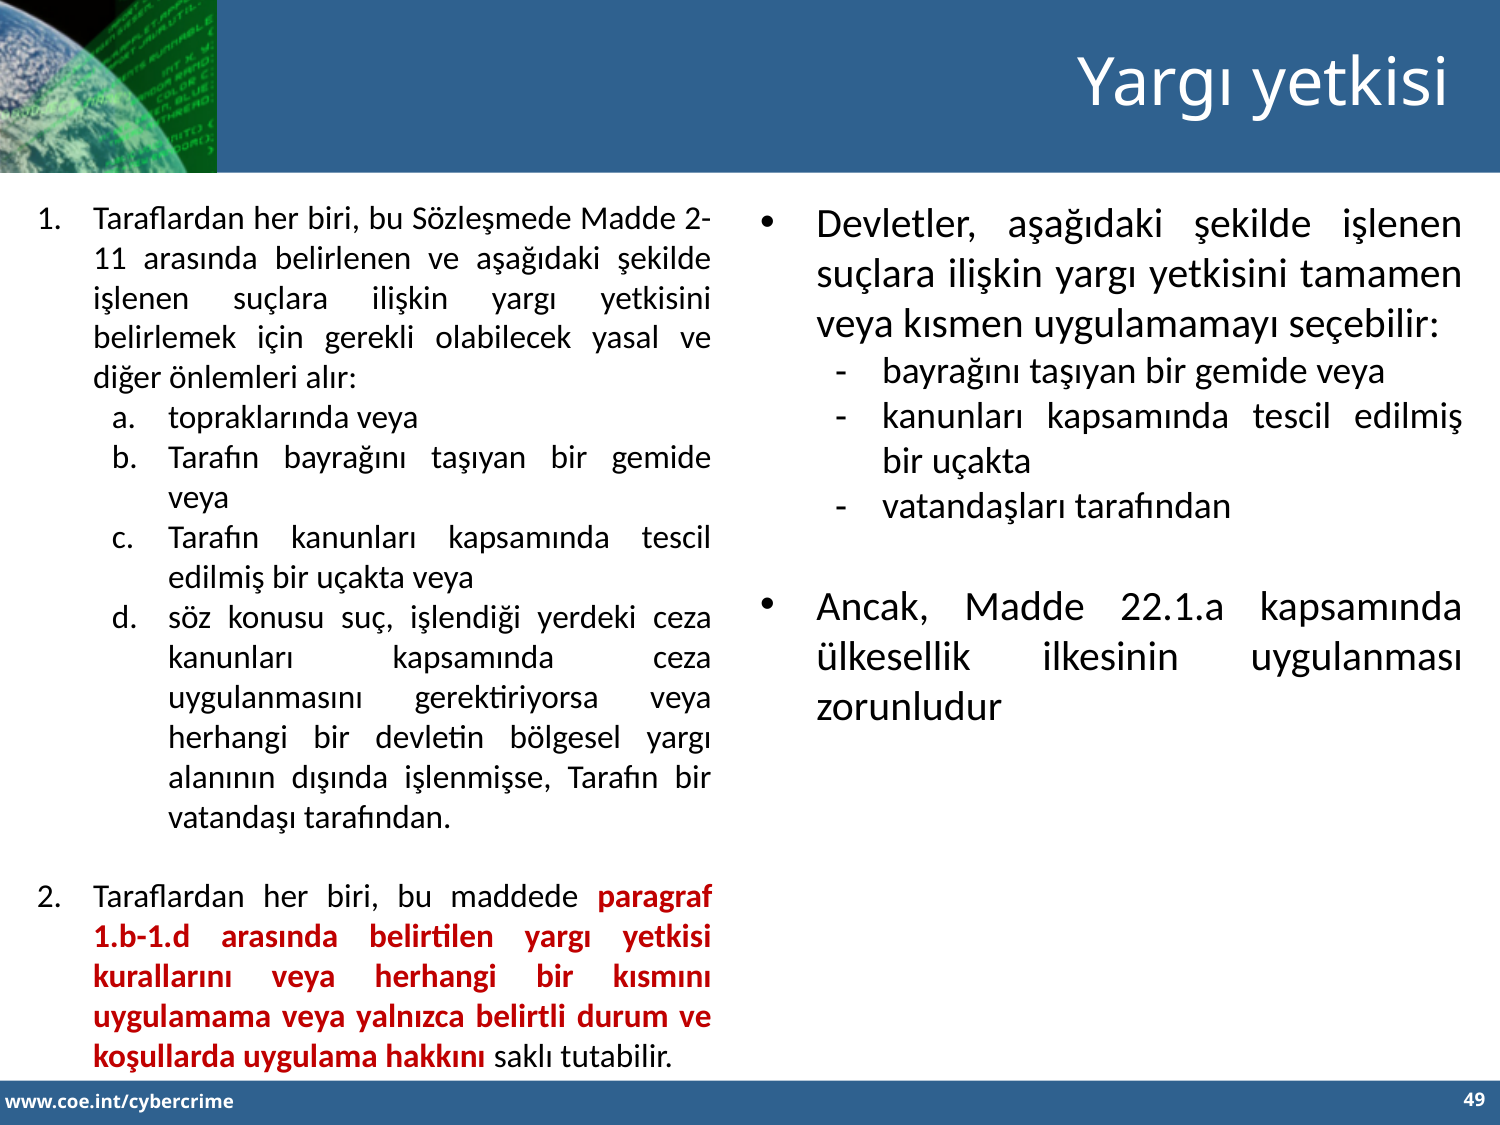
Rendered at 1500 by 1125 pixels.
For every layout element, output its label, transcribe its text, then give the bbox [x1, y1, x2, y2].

text_box Devletler, aşağıdaki şekilde işlenen suçlara ilişkin yargı yetkisini tamamen veya kısmen uygulamamayı seçebilir: bayrağını taşıyan bir gemide veya kanunları kapsamında tescil edilmiş bir uçakta vatandaşları tarafından Ancak, Madde 22.1.a kapsamında ülkesellik ilkesinin uygulanması zorunludur [745, 188, 1478, 736]
text_box Yargı yetkisi [230, 31, 1483, 126]
text_box Taraflardan her biri, bu Sözleşmede Madde 2-11 arasında belirlenen ve aşağıdaki şekilde işlenen suçlara ilişkin yargı yetkisini belirlemek için gerekli olabilecek yasal ve diğer önlemleri alır: topraklarında veya Tarafın bayrağını taşıyan bir gemide veya Tarafın kanunları kapsamında tescil edilmiş bir uçakta veya söz konusu suç, işlendiği yerdeki ceza kanunları kapsamında ceza uygulanmasını gerektiriyorsa veya herhangi bir devletin bölgesel yargı alanının dışında işlenmişse, Tarafın bir vatandaşı tarafından. Taraflardan her biri, bu maddede paragraf 1.b-1.d arasında belirtilen yargı yetkisi kurallarını veya herhangi bir kısmını uygulamama veya yalnızca belirtli durum ve koşullarda uygulama hakkını saklı tutabilir. [22, 188, 728, 1082]
picture [0, 0, 217, 173]
